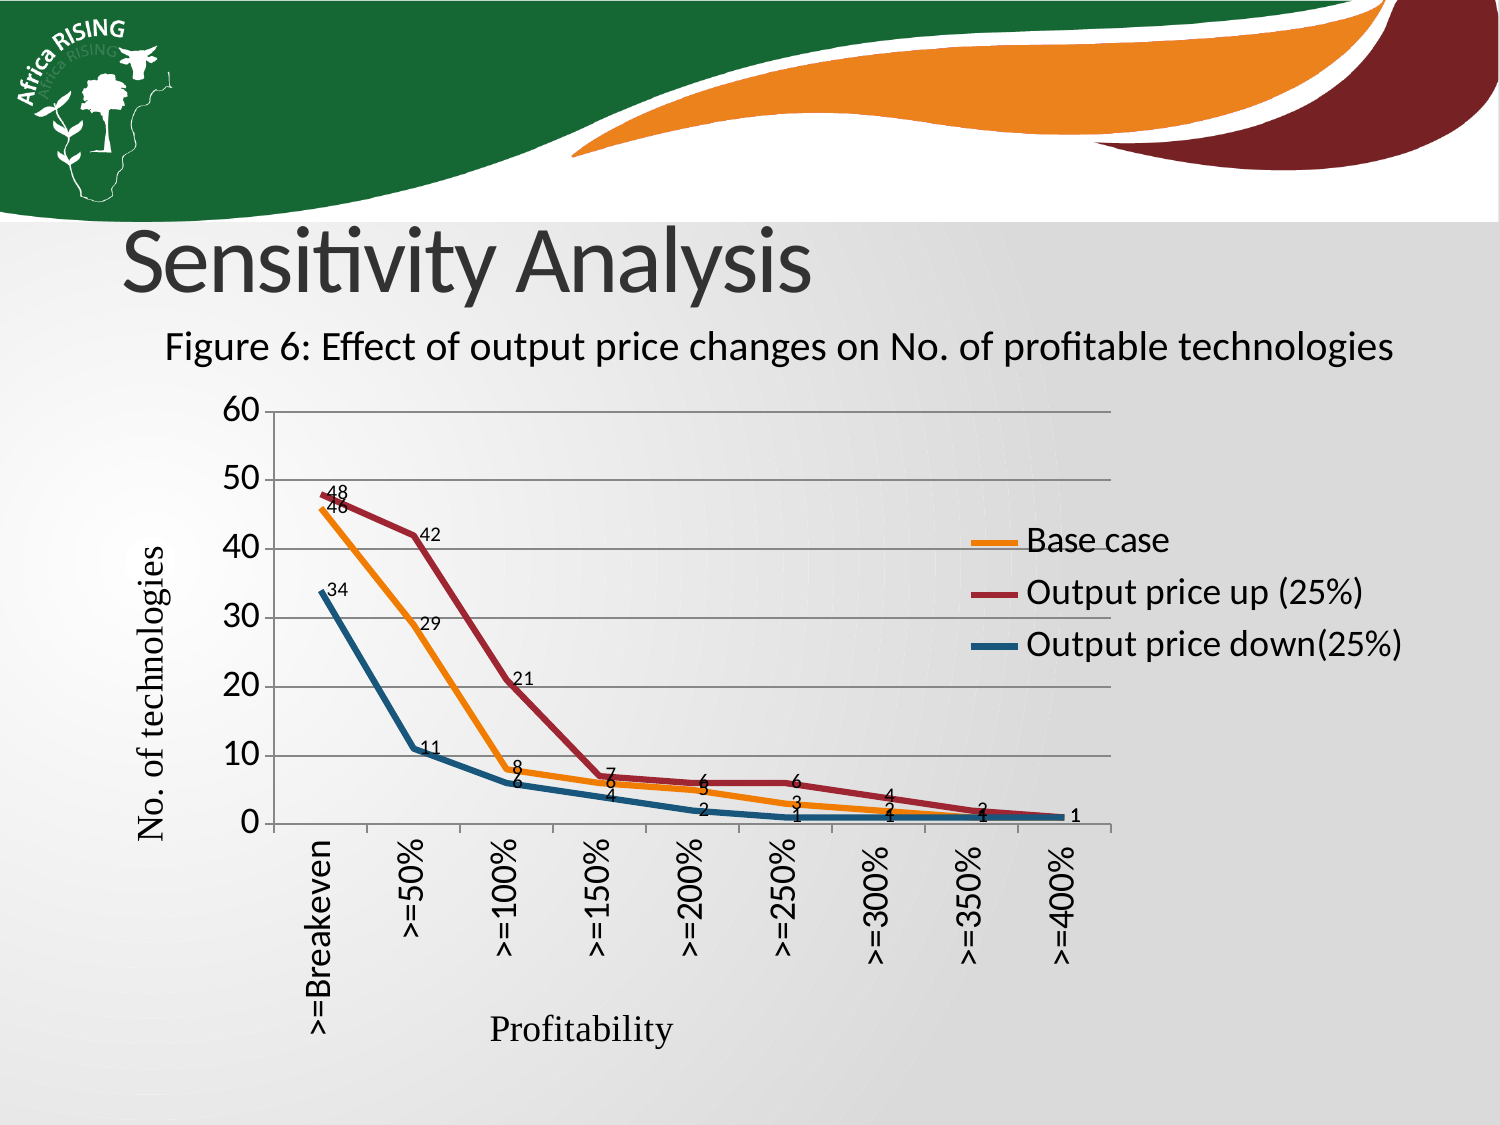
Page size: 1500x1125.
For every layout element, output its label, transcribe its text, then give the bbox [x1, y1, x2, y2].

chart [99, 376, 1426, 1051]
picture [0, 0, 1499, 222]
text_box Figure 6: Effect of output price changes on No. of profitable technologies [149, 311, 1413, 369]
title Sensitivity Analysis [106, 189, 1457, 377]
